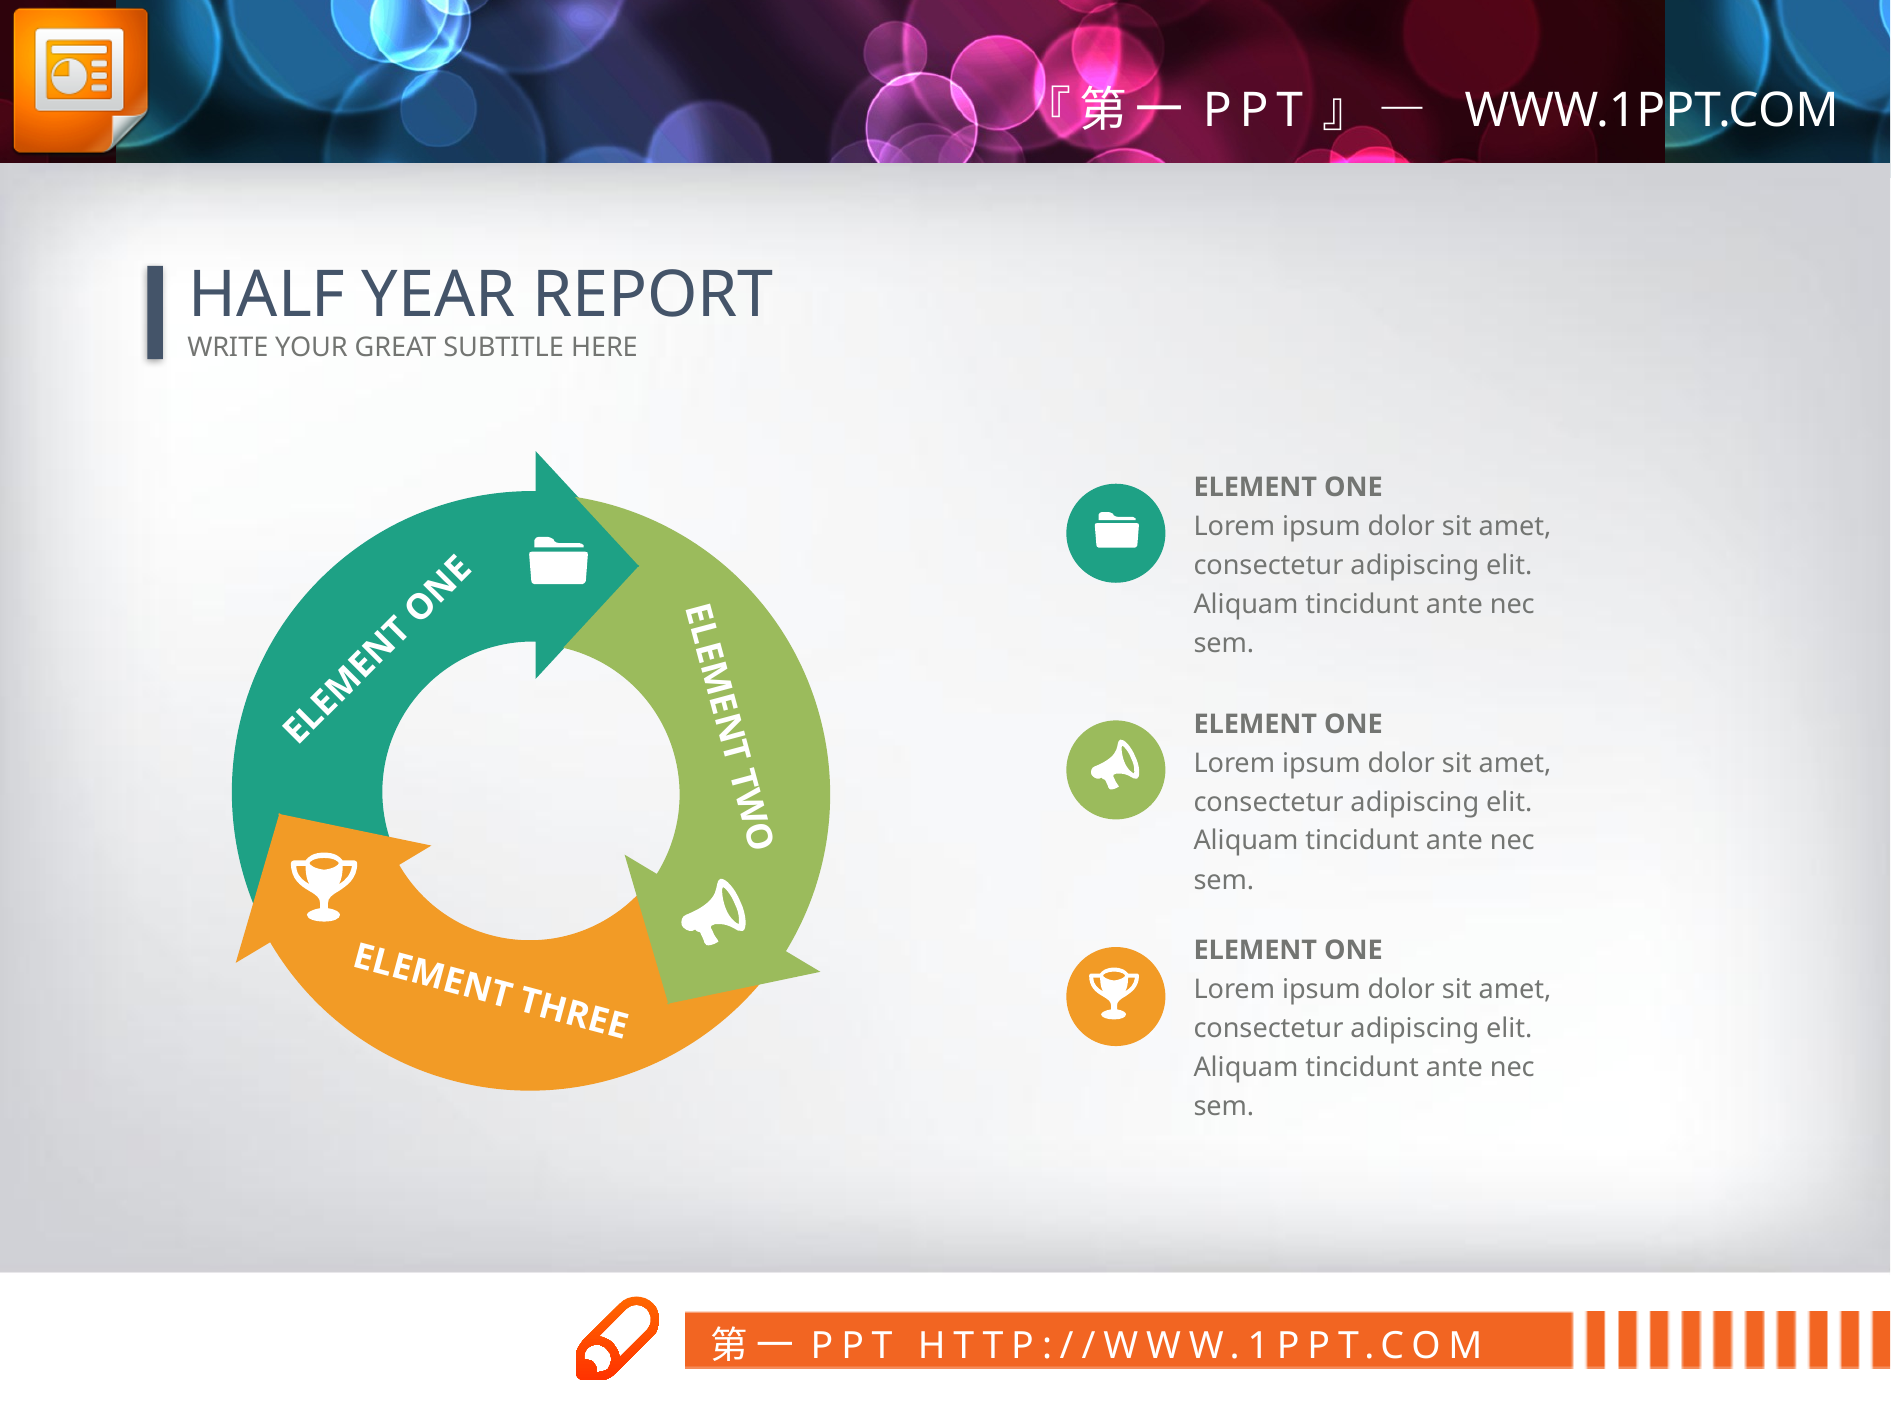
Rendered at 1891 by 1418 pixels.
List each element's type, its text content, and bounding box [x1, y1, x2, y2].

text_box [290, 852, 358, 907]
text_box ELEMENT THREE [275, 897, 711, 1073]
text_box [1091, 739, 1140, 790]
text_box [147, 265, 163, 360]
text_box [1089, 967, 1139, 1020]
text_box ELEMENT TWO [648, 508, 824, 944]
text_box [232, 451, 638, 903]
text_box WRITE YOUR GREAT SUBTITLE HERE [180, 325, 1761, 365]
text_box [681, 878, 746, 946]
text_box ELEMENT ONE Lorem ipsum dolor sit amet, consectetur adipiscing elit. Aliquam tincidunt ante nec sem. [1179, 919, 1613, 1129]
text_box [1066, 483, 1166, 583]
text_box [284, 964, 656, 1091]
picture [0, 0, 1891, 1275]
text_box [235, 812, 666, 997]
text_box [728, 568, 831, 891]
text_box [1066, 947, 1166, 1047]
text_box [529, 551, 588, 585]
text_box [1066, 720, 1166, 820]
text_box ELEMENT ONE Lorem ipsum dolor sit amet, consectetur adipiscing elit. Aliquam tincidunt ante nec sem. [1179, 692, 1613, 902]
text_box [534, 536, 584, 548]
text_box [563, 496, 821, 1001]
text_box ELEMENT ONE Lorem ipsum dolor sit amet, consectetur adipiscing elit. Aliquam tincidunt ante nec sem. [1179, 455, 1613, 665]
text_box HALF YEAR REPORT [181, 247, 1763, 333]
text_box [1094, 523, 1139, 548]
text_box [1098, 512, 1136, 521]
picture [685, 1311, 1891, 1369]
text_box [681, 985, 759, 1036]
text_box ELEMENT ONE [196, 469, 549, 822]
